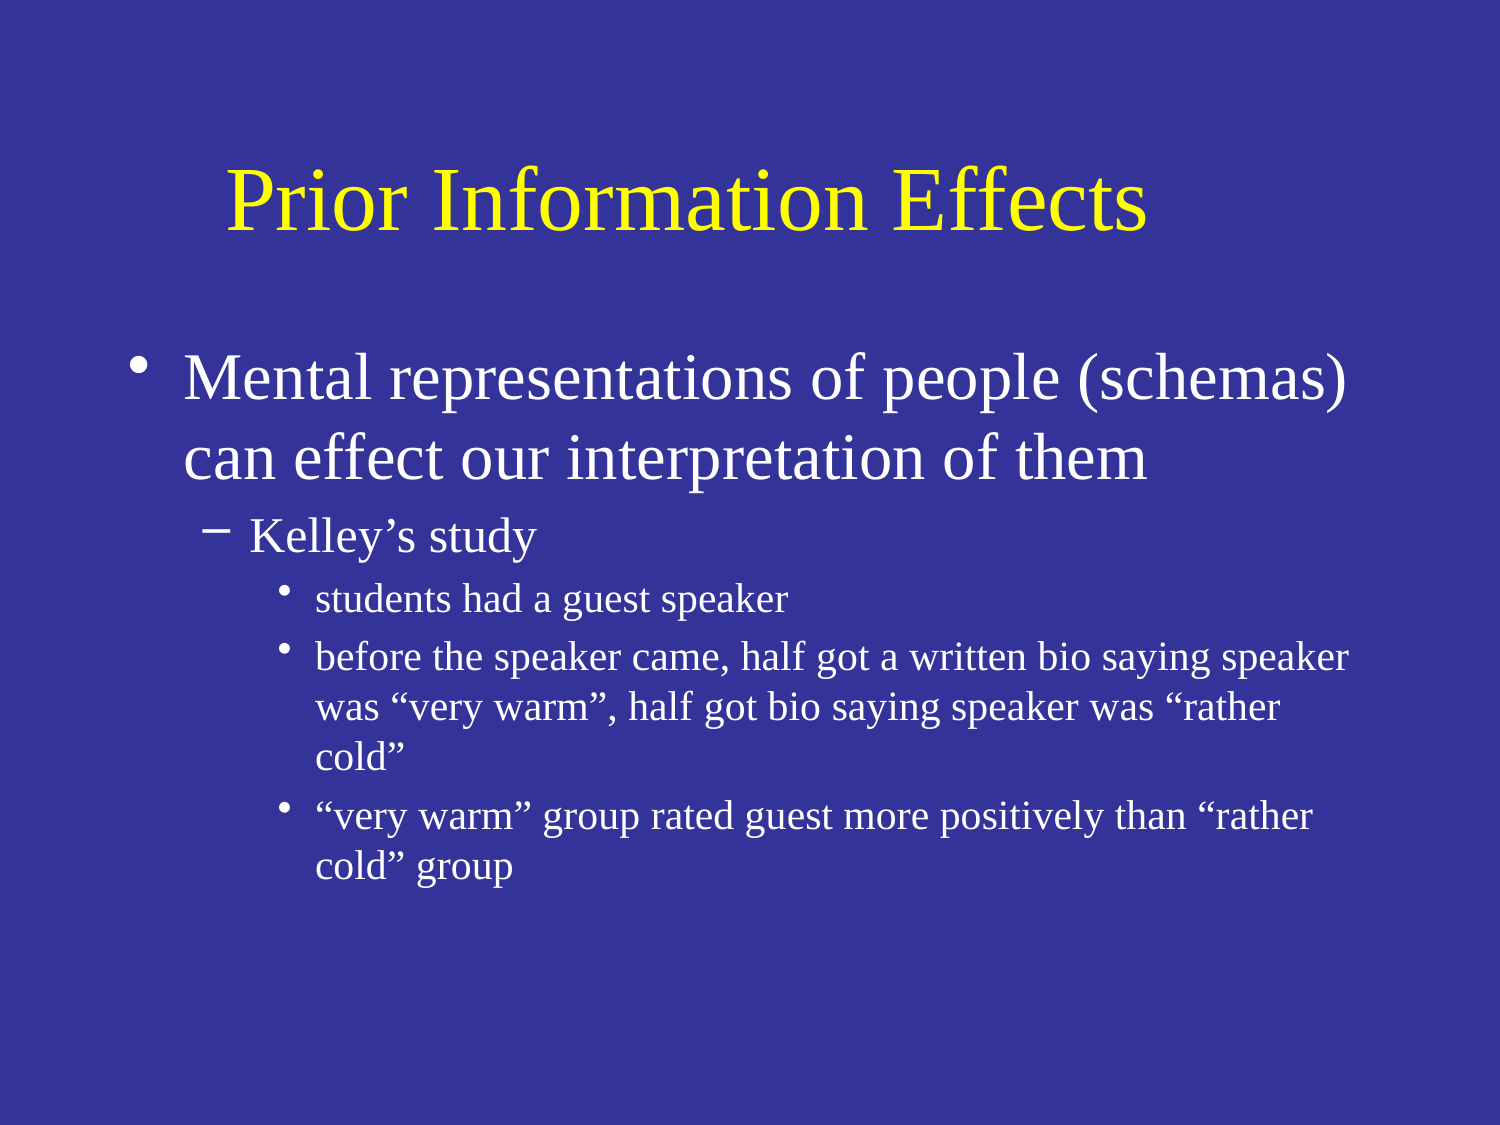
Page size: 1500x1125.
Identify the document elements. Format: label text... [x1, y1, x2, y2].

list Mental representations of people (schemas) can effect our interpretation of them Kelley’s study students had a guest speaker before the speaker came, half got a written bio saying speaker was “very warm”, half got bio saying speaker was “rather cold” “very warm” group rated guest more positively than “rather cold” group [112, 324, 1388, 1001]
title Prior Information Effects [112, 99, 1388, 288]
